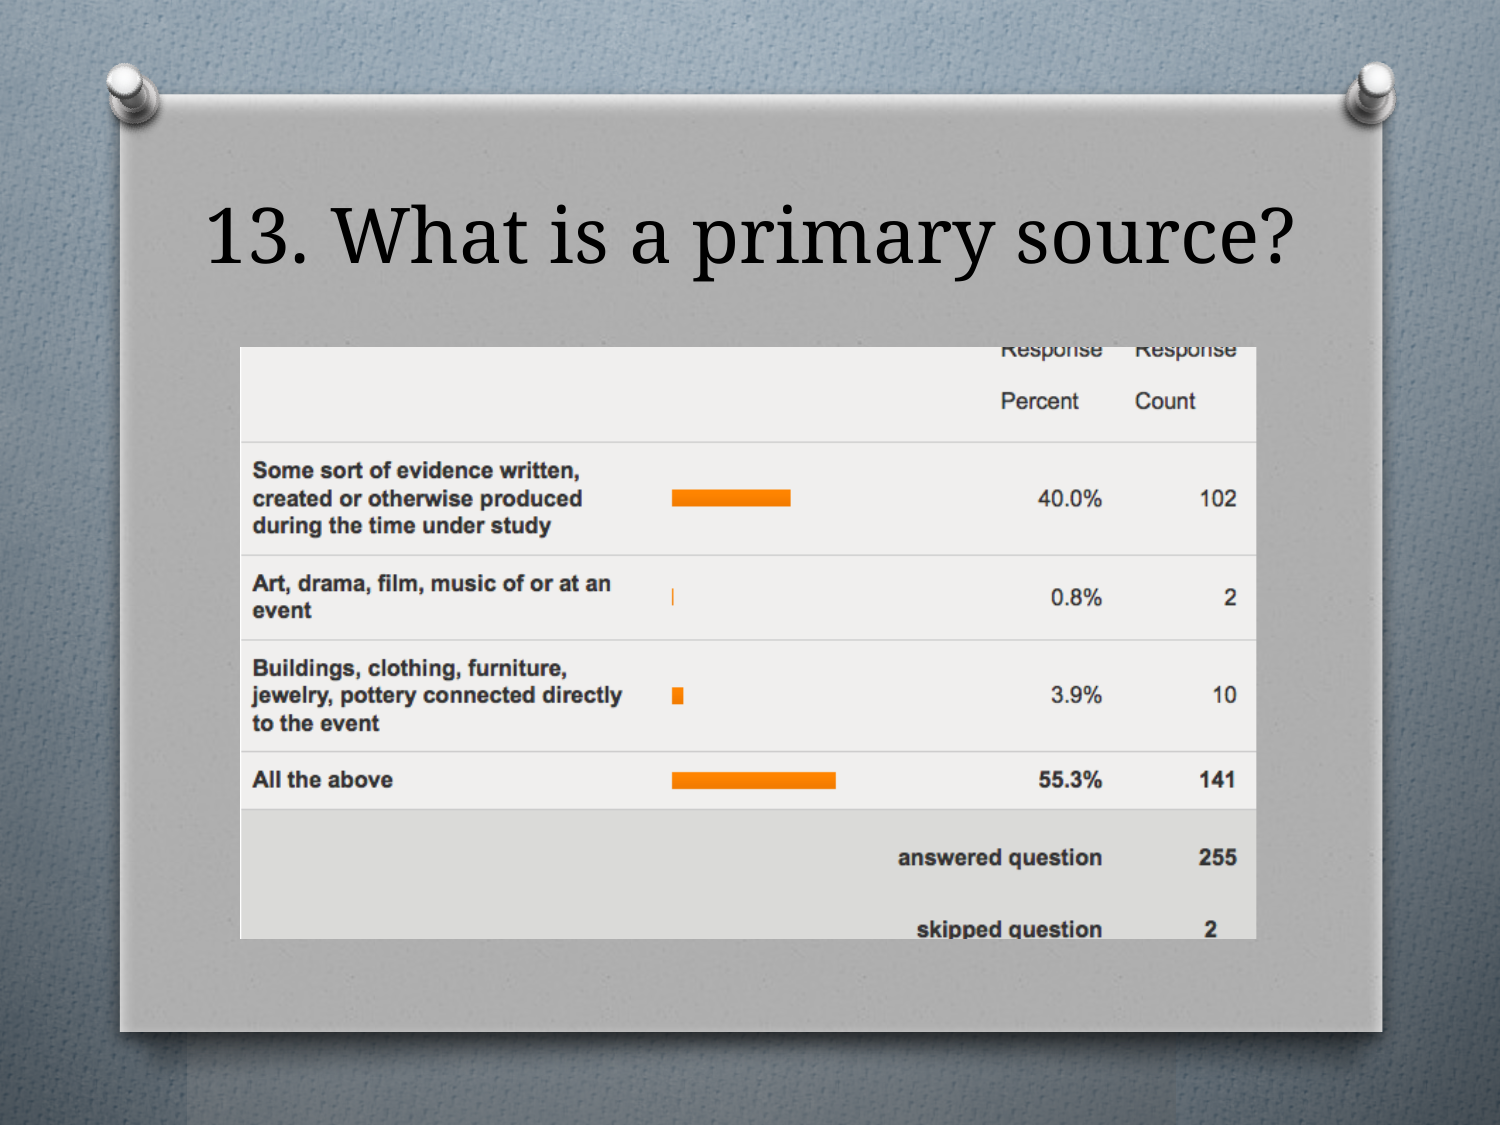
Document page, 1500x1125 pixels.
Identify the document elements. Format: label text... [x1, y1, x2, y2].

picture [75, 29, 198, 153]
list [239, 347, 1257, 940]
picture [1317, 35, 1439, 156]
title 13. What is a primary source? [179, 134, 1323, 332]
